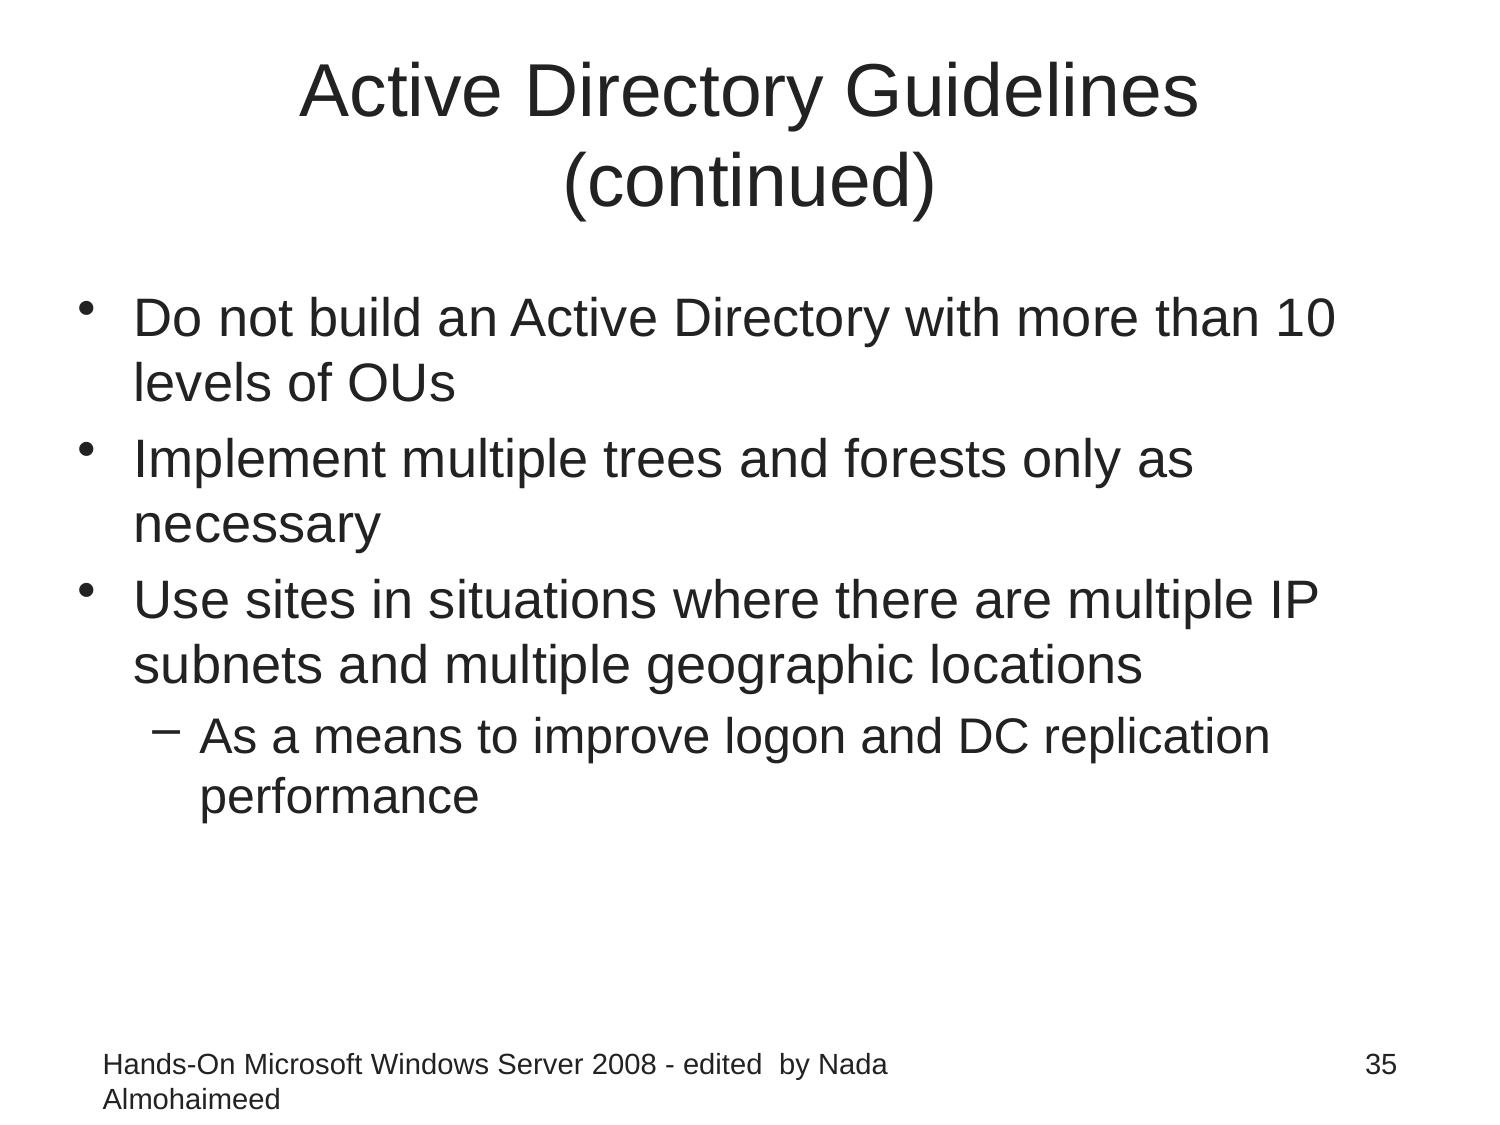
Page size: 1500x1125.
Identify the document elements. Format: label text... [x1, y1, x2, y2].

footer Hands-On Microsoft Windows Server 2008 - edited by Nada Almohaimeed [87, 1037, 1051, 1101]
slide_number 35 [1074, 1037, 1413, 1101]
list Do not build an Active Directory with more than 10 levels of OUs Implement multiple trees and forests only as necessary Use sites in situations where there are multiple IP subnets and multiple geographic locations As a means to improve logon and DC replication performance [62, 274, 1426, 1026]
title Active Directory Guidelines (continued) [87, 37, 1413, 226]
